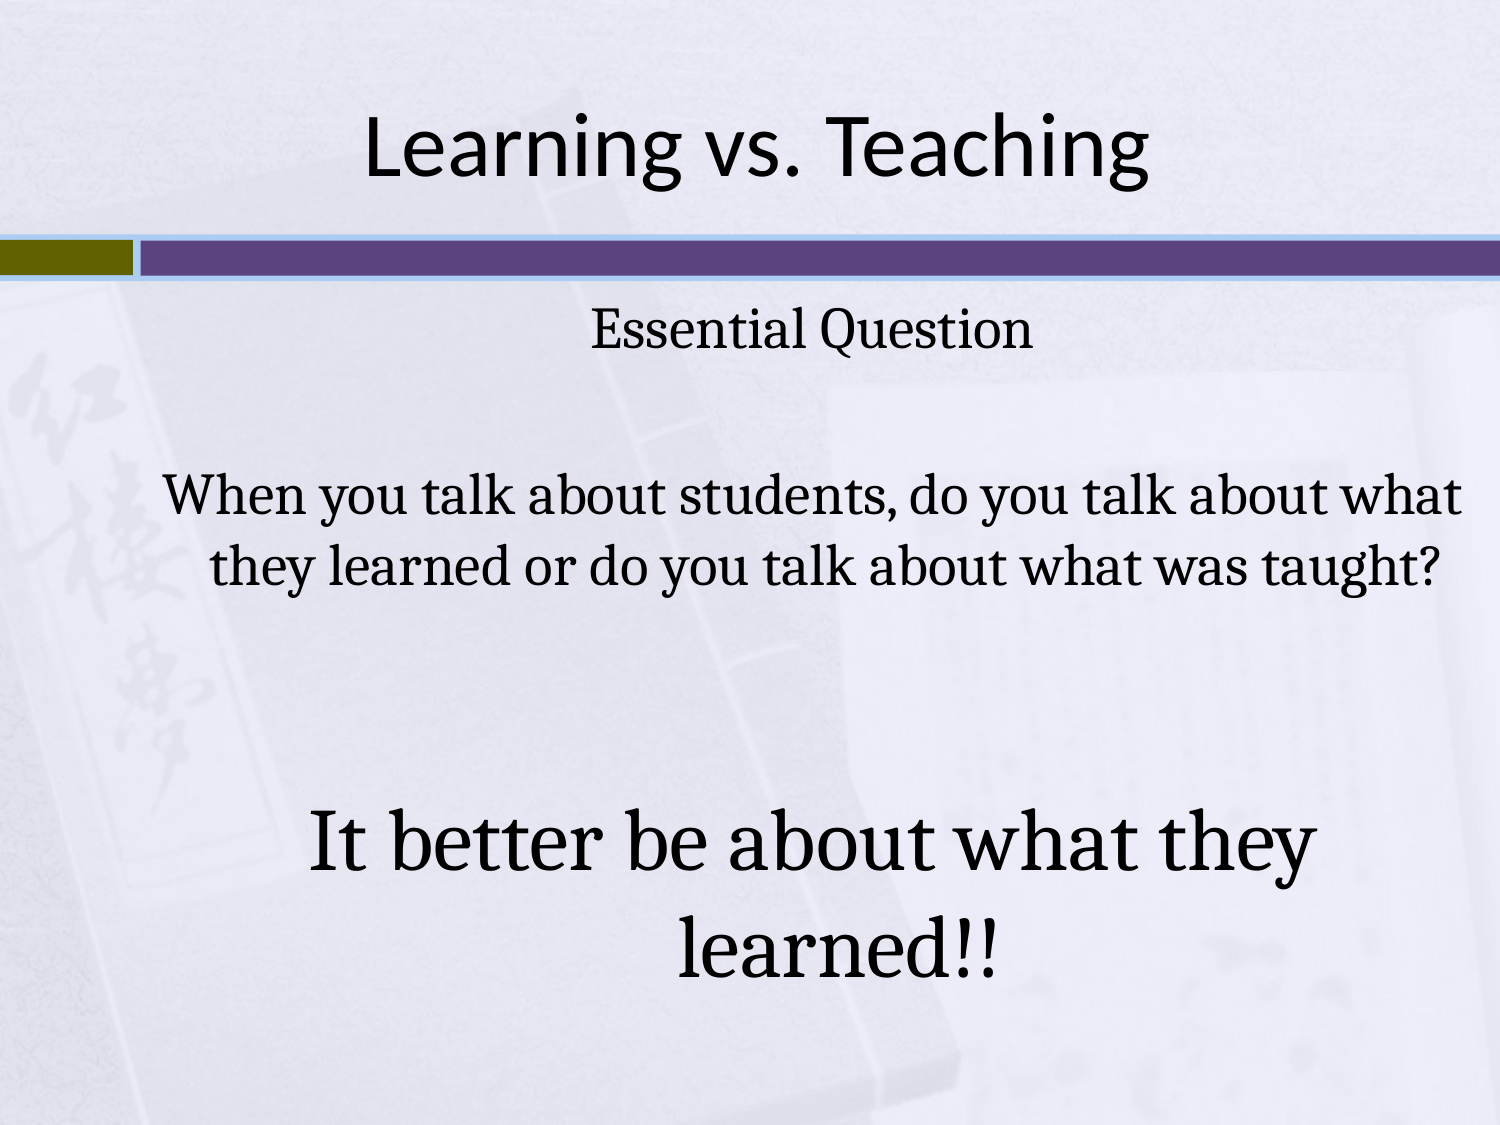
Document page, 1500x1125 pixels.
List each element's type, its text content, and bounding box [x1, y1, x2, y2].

list Essential Question When you talk about students, do you talk about what they learned or do you talk about what was taught? It better be about what they learned!! [138, 281, 1489, 1076]
title Learning vs. Teaching [138, 46, 1489, 234]
